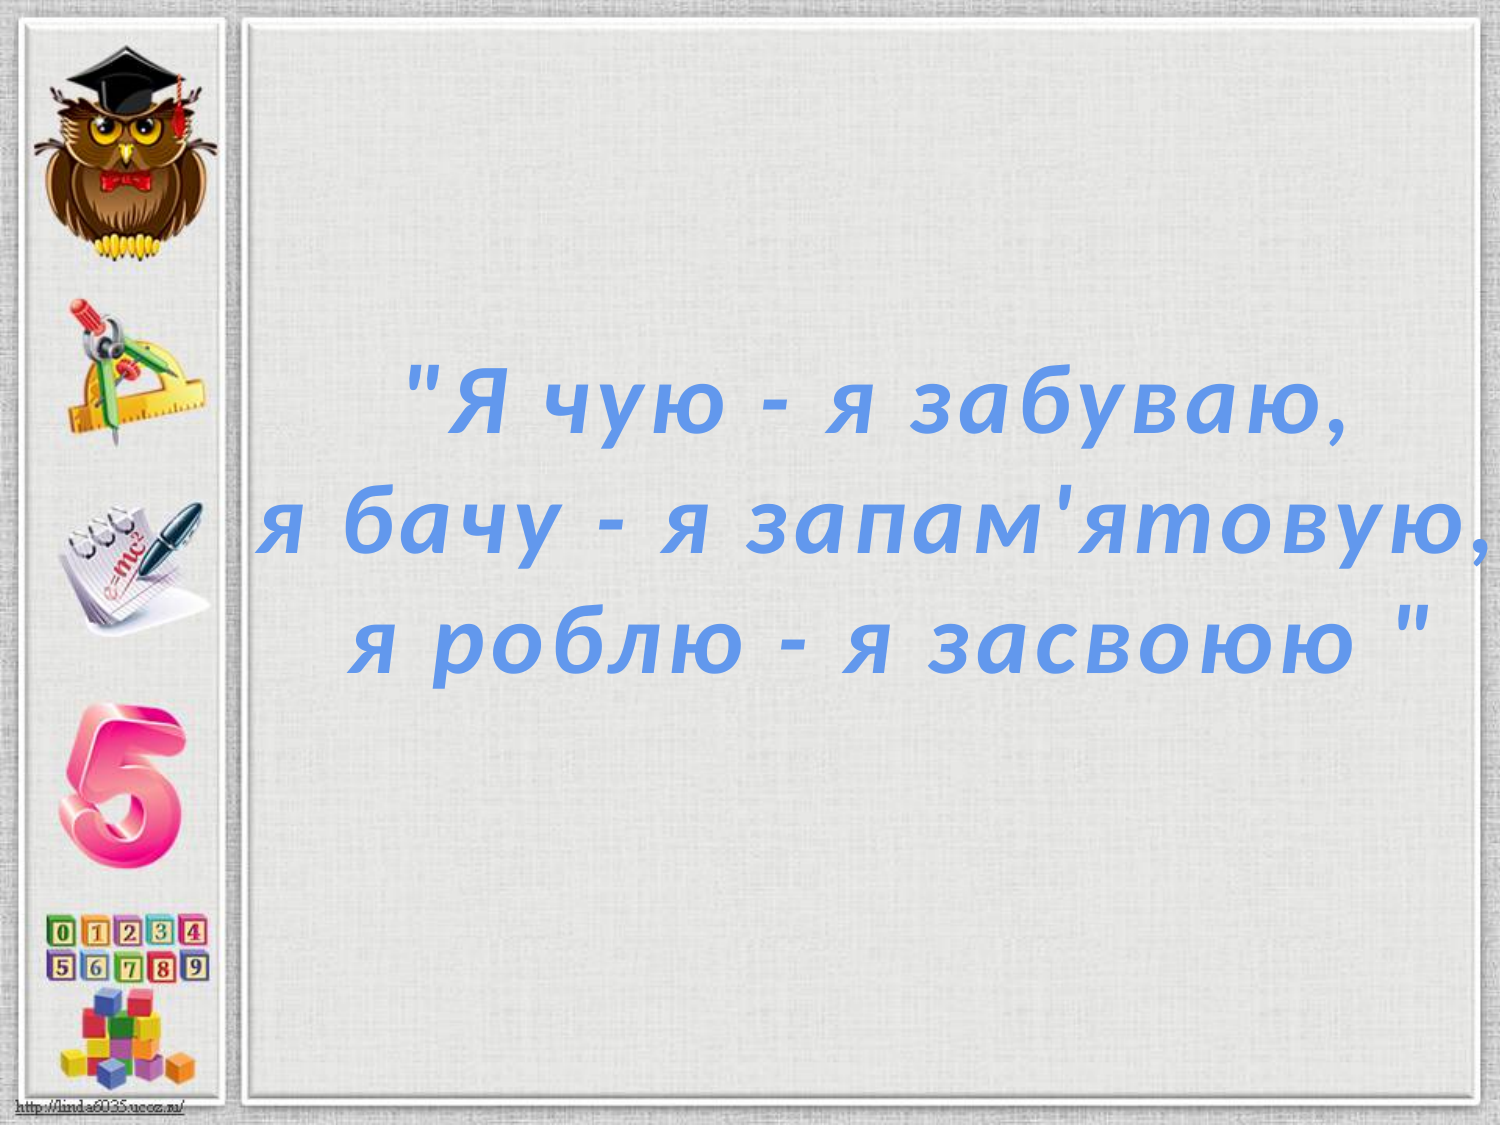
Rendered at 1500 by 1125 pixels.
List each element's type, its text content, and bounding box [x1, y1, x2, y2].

picture [0, 0, 1500, 1125]
text_box "Я чую - я забуваю, я бачу - я запам'ятовую, я роблю - я засвоюю " [240, 326, 1500, 702]
